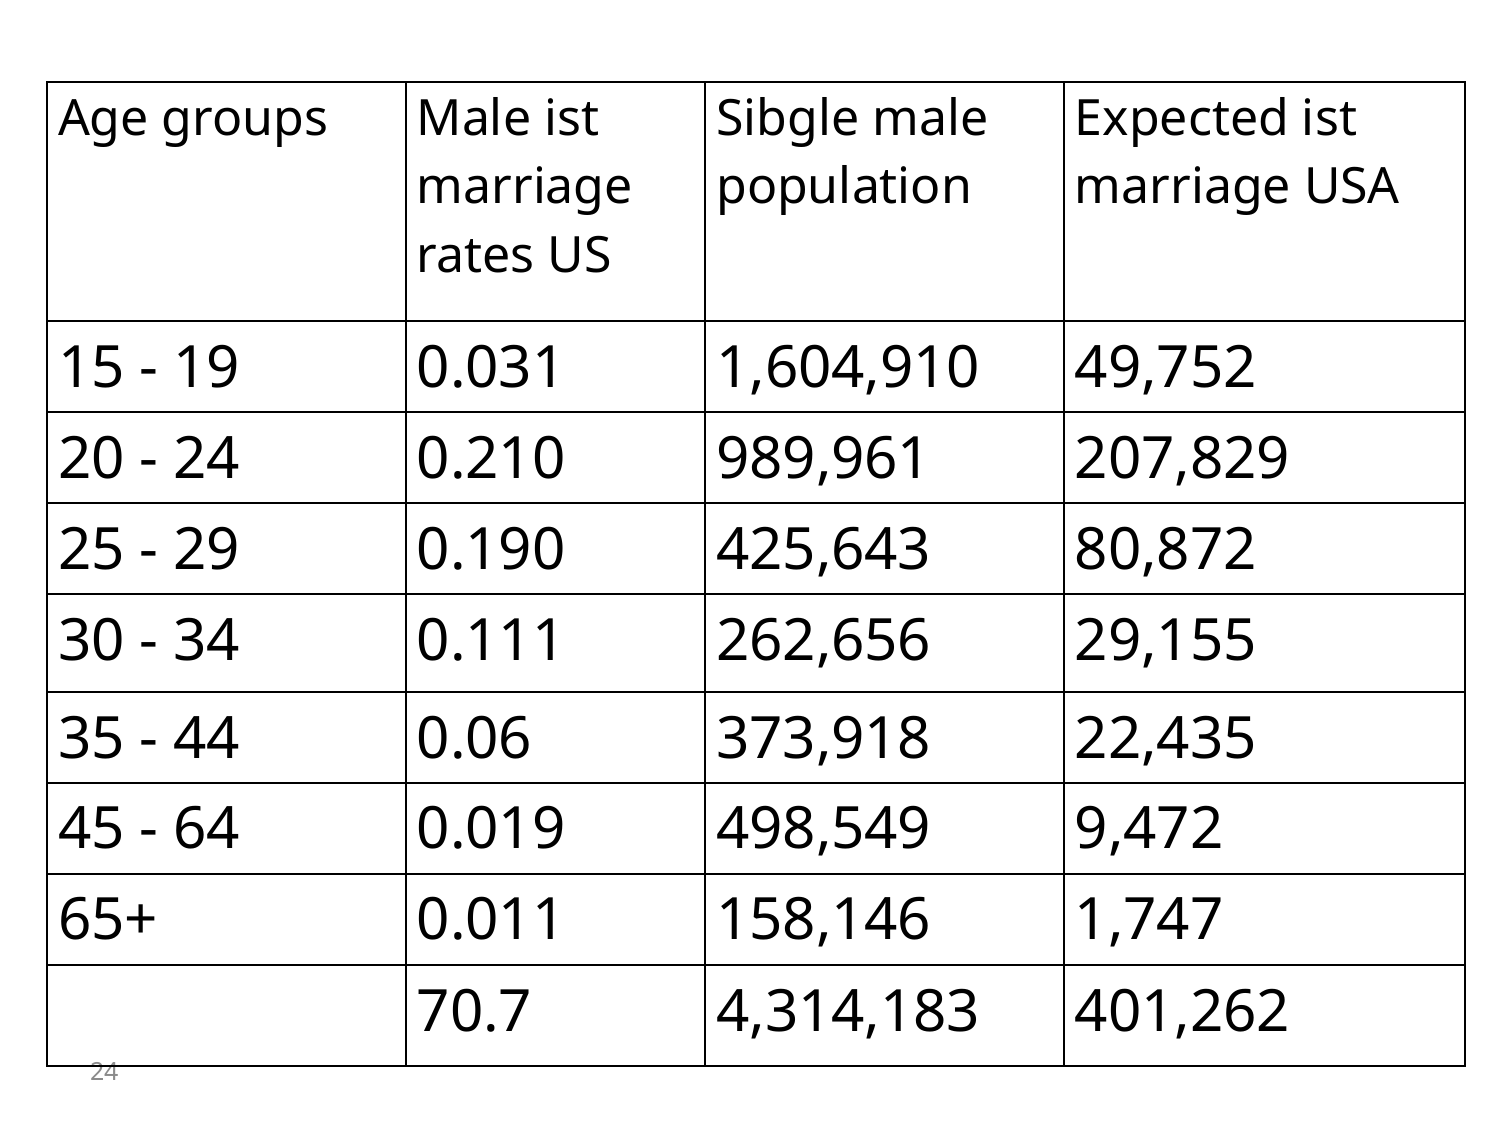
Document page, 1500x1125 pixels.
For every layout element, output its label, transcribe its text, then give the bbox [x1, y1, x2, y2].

table_header Sibgle male population [706, 83, 1063, 320]
table_header Age groups [48, 83, 405, 320]
table_cell 0.019 [407, 784, 704, 873]
table_cell 425,643 [706, 504, 1063, 593]
table_header Expected ist marriage USA [1065, 83, 1464, 320]
table_cell 30 - 34 [48, 595, 405, 691]
table_cell 0.210 [407, 413, 704, 502]
table_cell 401,262 [1065, 966, 1464, 1065]
table_cell 498,549 [706, 784, 1063, 873]
table_cell [48, 966, 405, 1065]
table_cell 9,472 [1065, 784, 1464, 873]
table_cell 207,829 [1065, 413, 1464, 502]
table_cell 45 - 64 [48, 784, 405, 873]
table_cell 1,604,910 [706, 322, 1063, 411]
table_cell 15 - 19 [48, 322, 405, 411]
slide_number 24 [75, 1042, 425, 1103]
table_cell 4,314,183 [706, 966, 1063, 1065]
table_cell 373,918 [706, 693, 1063, 782]
table_header Male ist marriage rates US [407, 83, 704, 320]
table_cell 0.190 [407, 504, 704, 593]
table_cell 989,961 [706, 413, 1063, 502]
table_cell 20 - 24 [48, 413, 405, 502]
table_cell 0.011 [407, 875, 704, 964]
table_cell 25 - 29 [48, 504, 405, 593]
table_cell 35 - 44 [48, 693, 405, 782]
table_cell 29,155 [1065, 595, 1464, 691]
table_cell 1,747 [1065, 875, 1464, 964]
table_cell 0.031 [407, 322, 704, 411]
table_cell 49,752 [1065, 322, 1464, 411]
table_cell 158,146 [706, 875, 1063, 964]
table_cell 262,656 [706, 595, 1063, 691]
table_cell 70.7 [407, 966, 704, 1065]
table_cell 0.06 [407, 693, 704, 782]
table_cell 0.111 [407, 595, 704, 691]
table_cell 65+ [48, 875, 405, 964]
table_cell 22,435 [1065, 693, 1464, 782]
table_cell 80,872 [1065, 504, 1464, 593]
